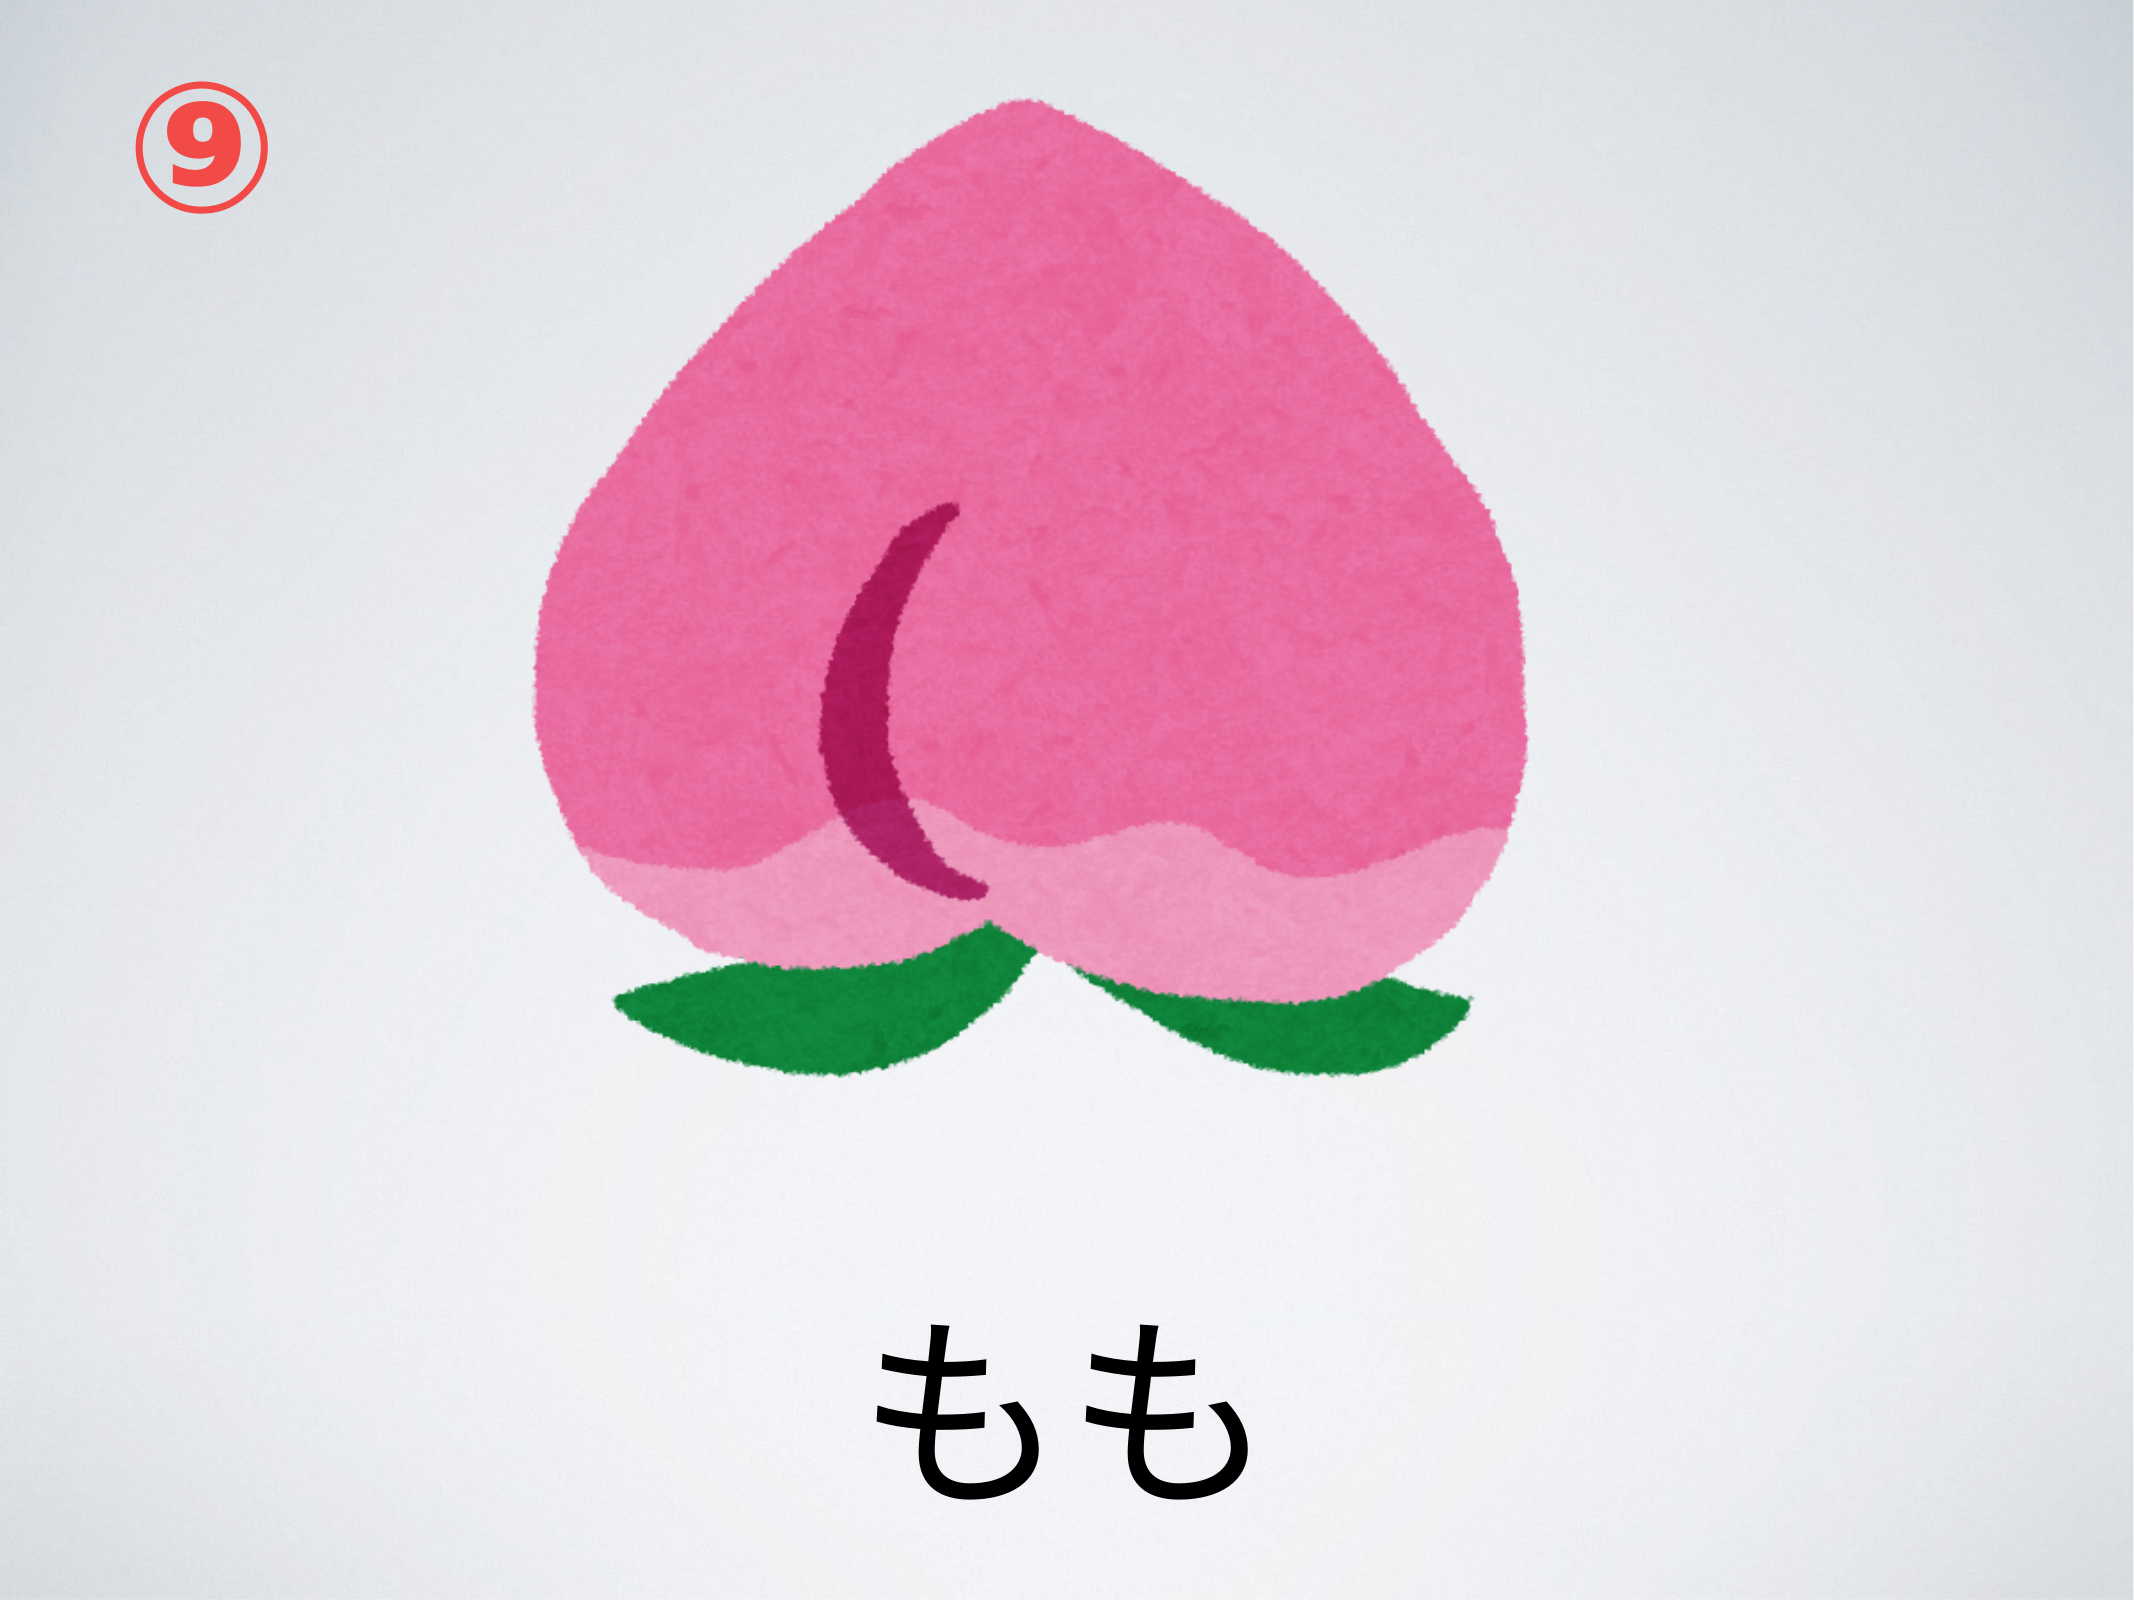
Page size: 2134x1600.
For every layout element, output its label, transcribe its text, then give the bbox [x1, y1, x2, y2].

list もも [714, 1272, 1420, 1544]
picture [0, 0, 2134, 1600]
title ⑨ [0, 21, 422, 258]
